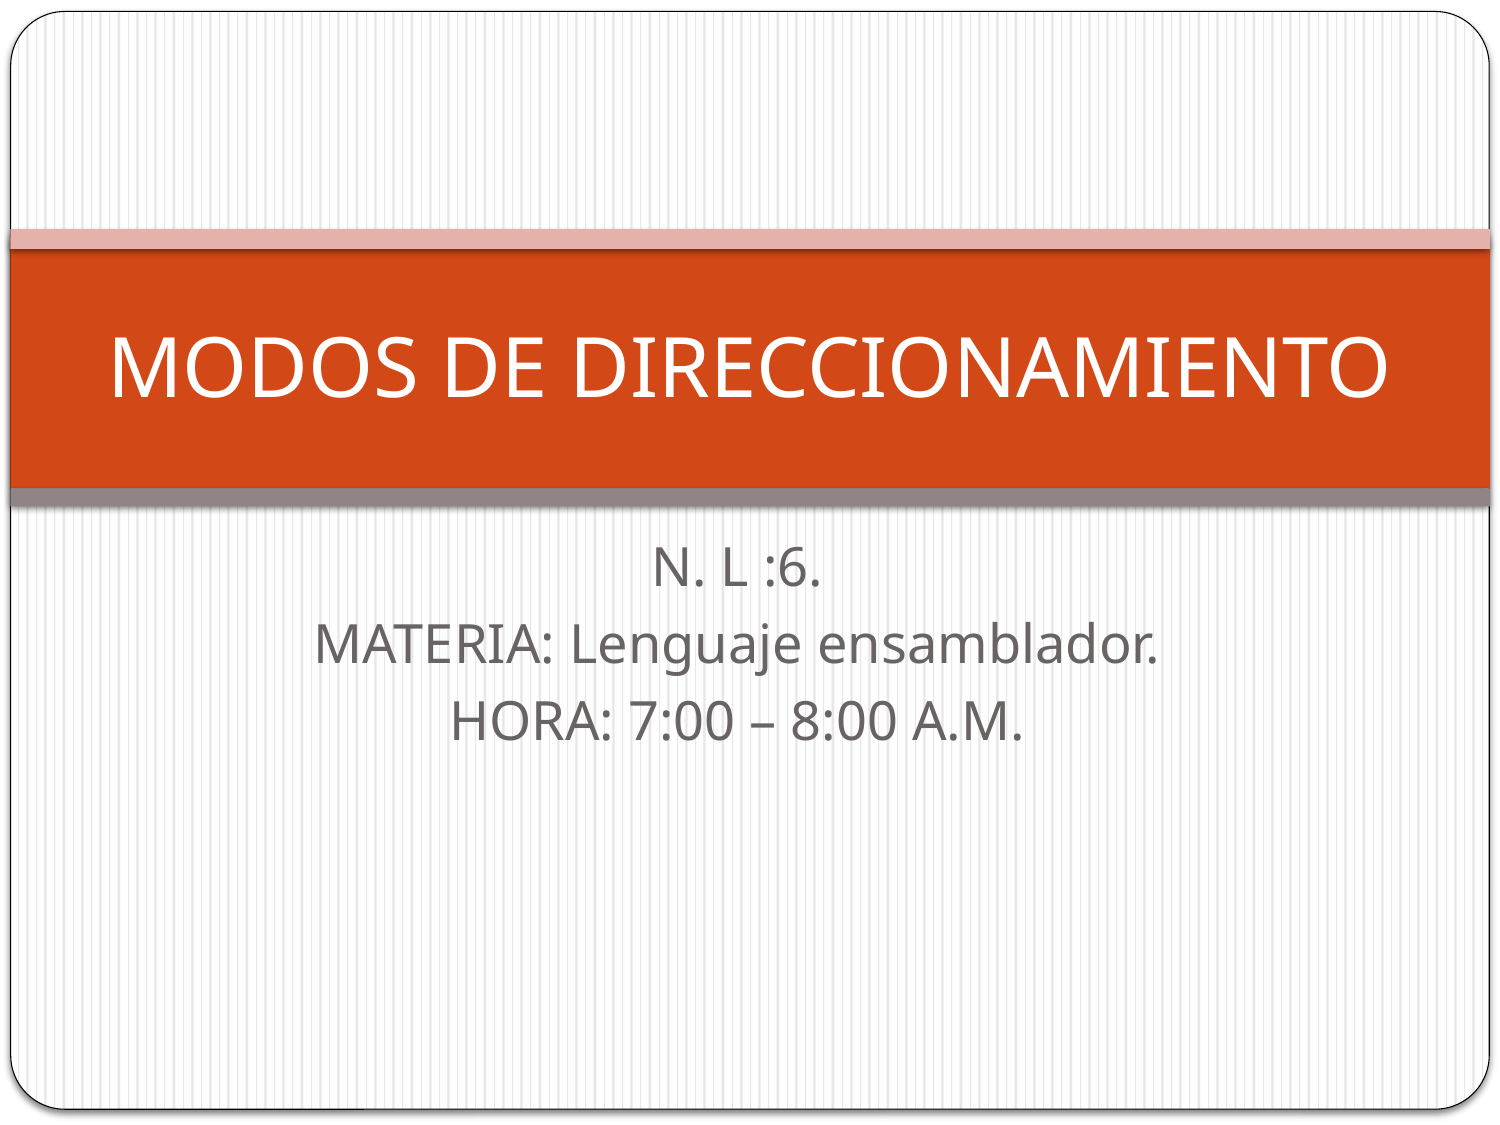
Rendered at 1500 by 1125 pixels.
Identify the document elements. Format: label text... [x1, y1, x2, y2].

title MODOS DE DIRECCIONAMIENTO [75, 247, 1425, 489]
subtitle N. L :6. MATERIA: Lenguaje ensamblador. HORA: 7:00 – 8:00 A.M. [212, 525, 1263, 788]
